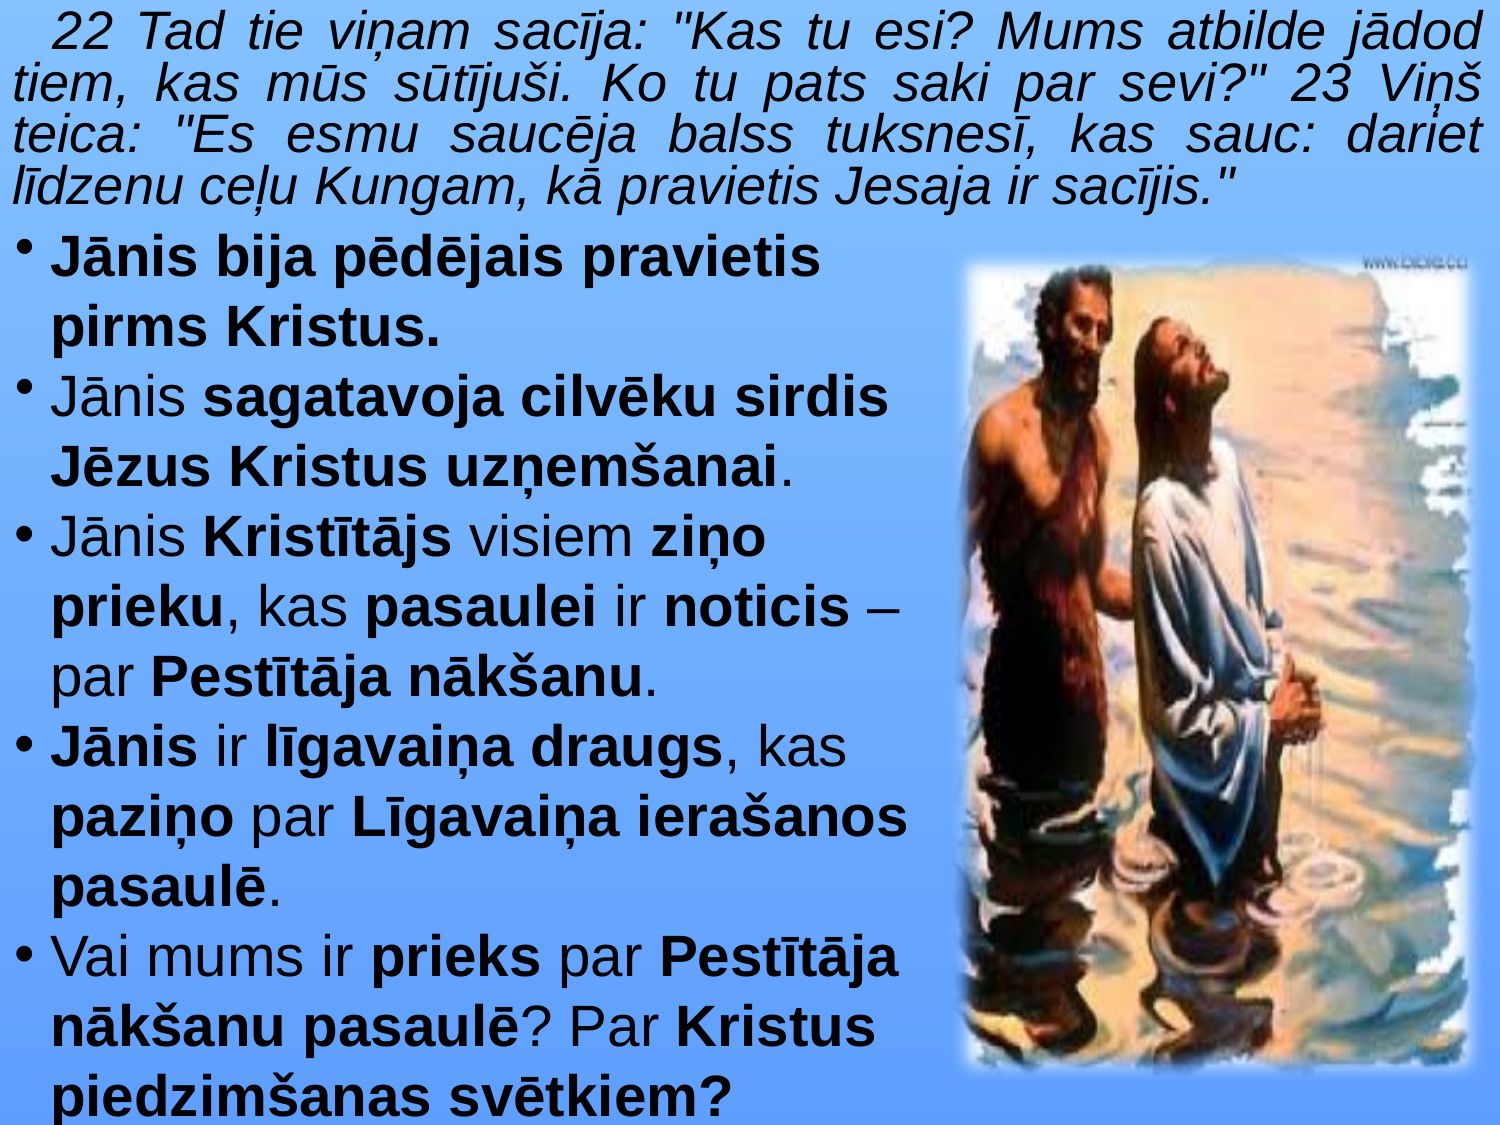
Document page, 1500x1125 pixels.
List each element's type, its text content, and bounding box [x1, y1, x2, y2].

picture [948, 245, 1486, 1083]
list 22 Tad tie viņam sacīja: "Kas tu esi? Mums atbilde jādod tiem, kas mūs sūtījuši. Ko tu pats saki par sevi?" 23 Viņš teica: "Es esmu saucēja balss tuksnesī, kas sauc: dariet līdzenu ceļu Kungam, kā pravietis Jesaja ir sacījis." [0, 0, 1500, 305]
text_box Jānis bija pēdējais pravietis pirms Kristus. Jānis sagatavoja cilvēku sirdis Jēzus Kristus uzņemšanai. Jānis Kristītājs visiem ziņo prieku, kas pasaulei ir noticis – par Pestītāja nākšanu. Jānis ir līgavaiņa draugs, kas paziņo par Līgavaiņa ierašanos pasaulē. Vai mums ir prieks par Pestītāja nākšanu pasaulē? Par Kristus piedzimšanas svētkiem? [0, 210, 961, 1125]
